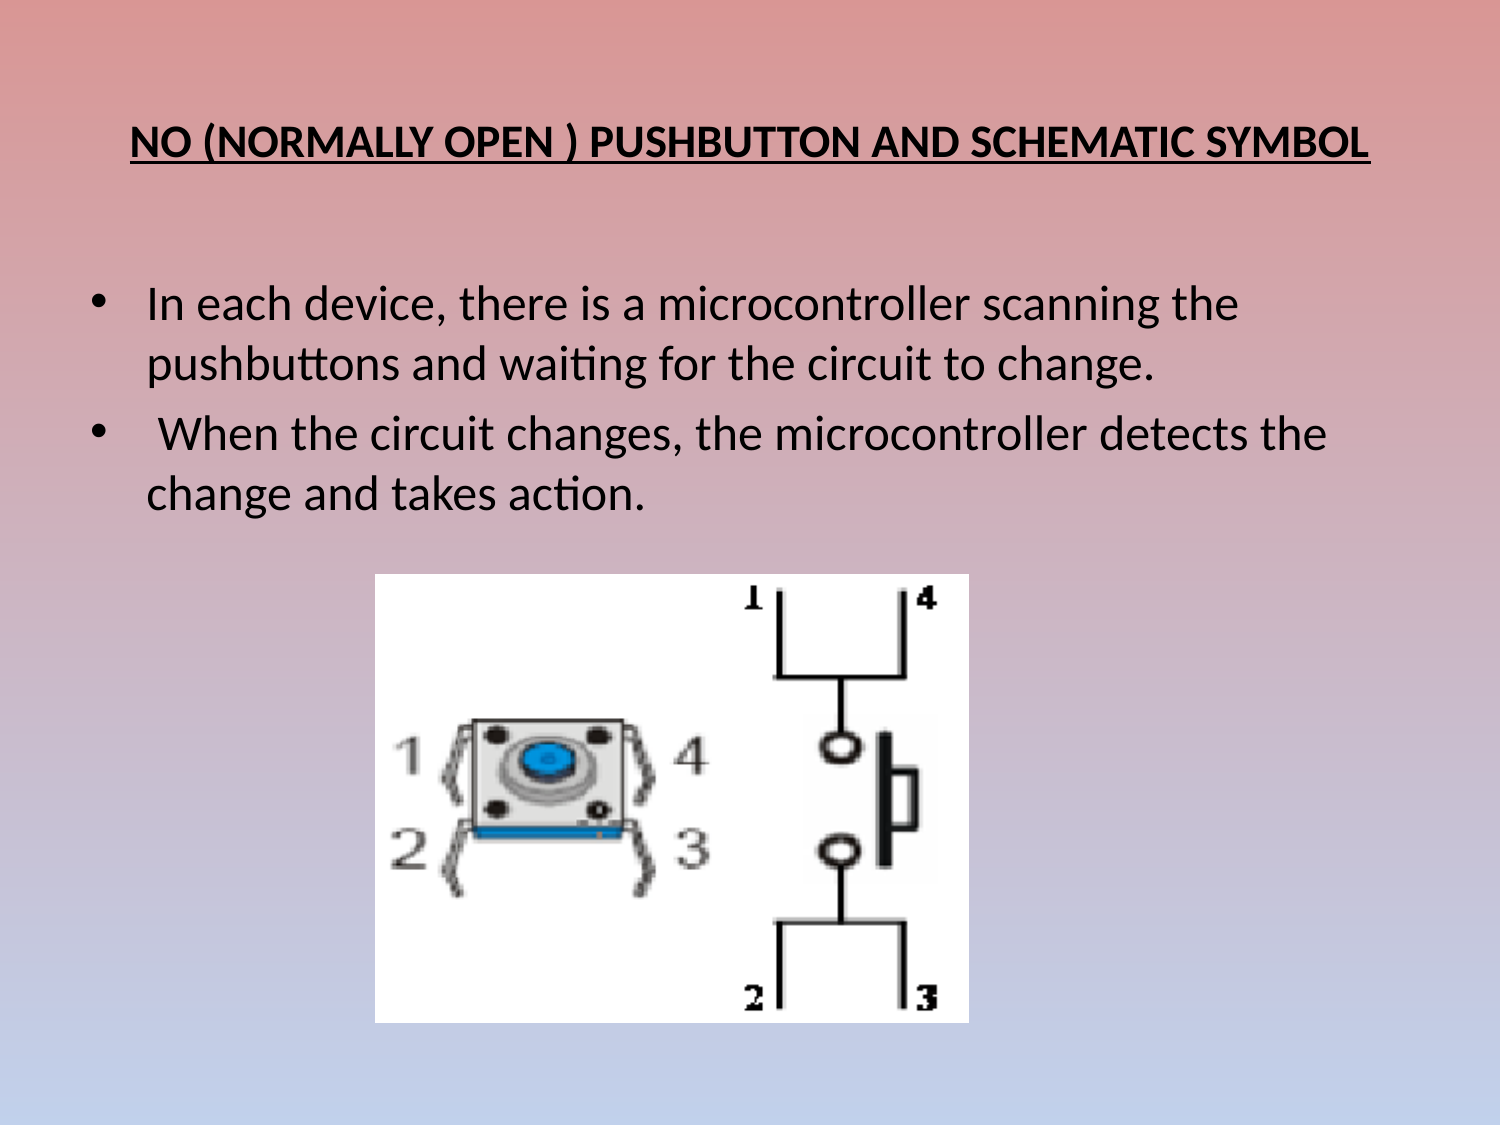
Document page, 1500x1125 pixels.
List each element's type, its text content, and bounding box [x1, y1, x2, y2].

title NO (NORMALLY OPEN ) PUSHBUTTON AND SCHEMATIC SYMBOL [75, 45, 1425, 233]
list In each device, there is a microcontroller scanning the pushbuttons and waiting for the circuit to change. When the circuit changes, the microcontroller detects the change and takes action. [75, 262, 1425, 1005]
picture [374, 574, 969, 1023]
